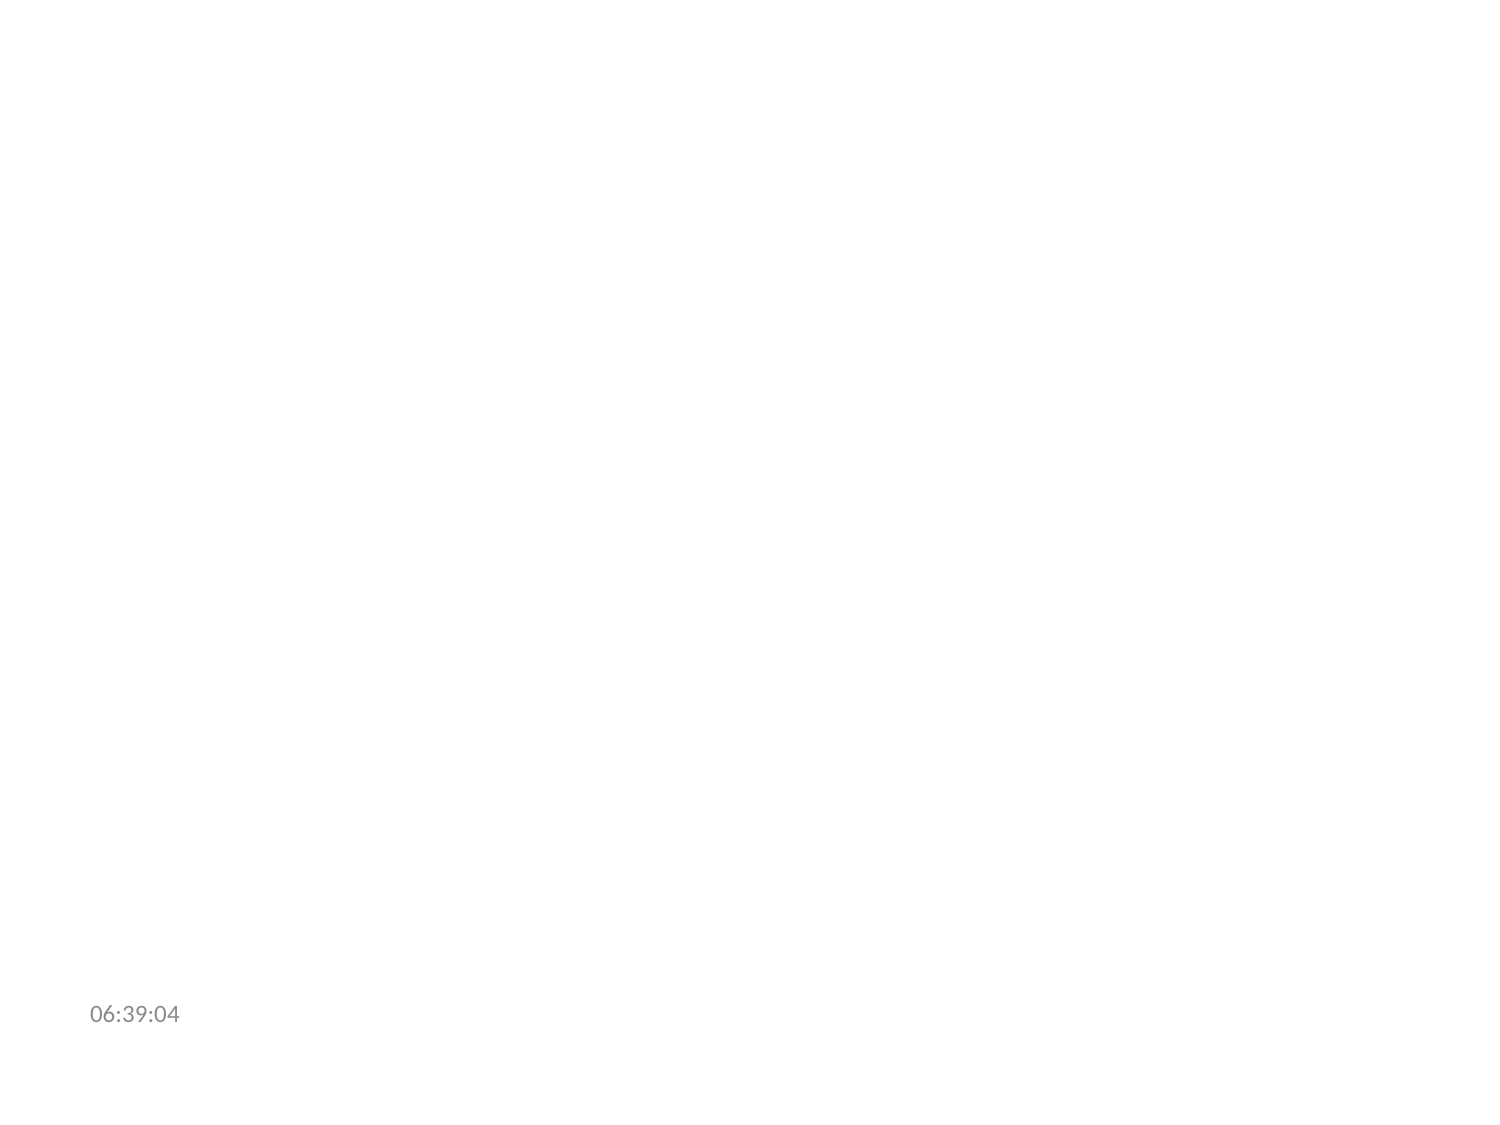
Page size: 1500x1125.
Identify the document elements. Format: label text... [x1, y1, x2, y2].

text_box 15:35:09 [75, 982, 425, 1043]
